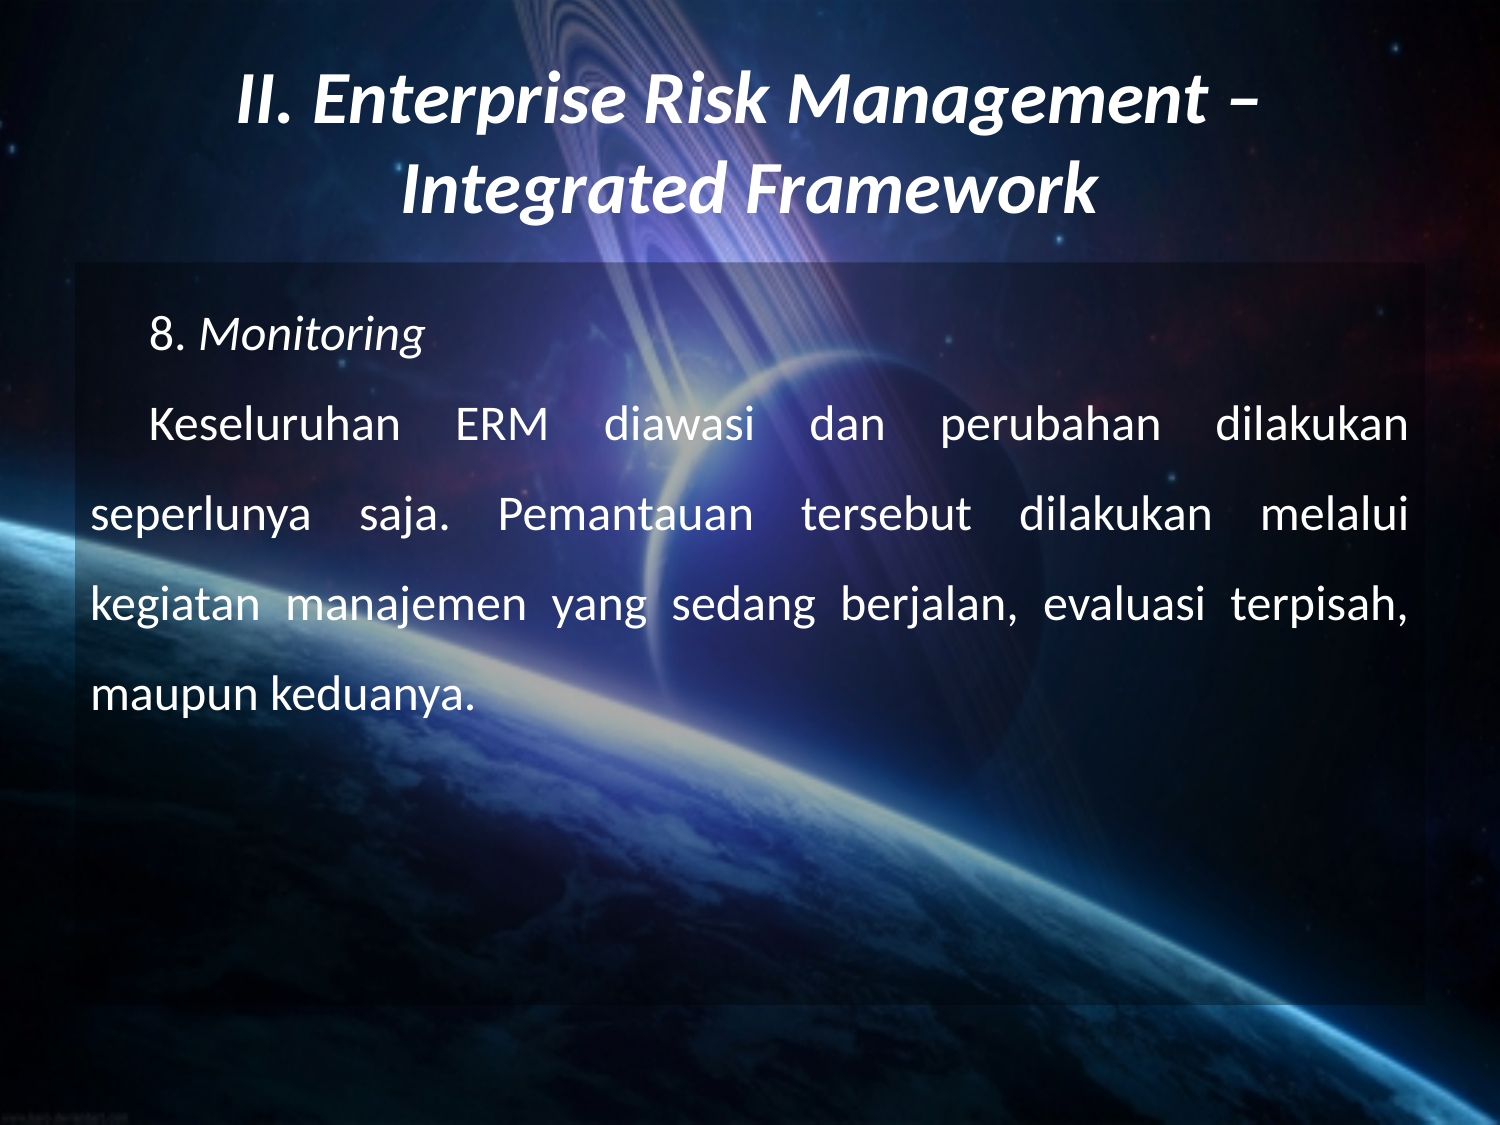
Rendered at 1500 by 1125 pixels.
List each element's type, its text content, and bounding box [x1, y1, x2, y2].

title II. Enterprise Risk Management – Integrated Framework [75, 45, 1425, 233]
list 8. Monitoring Keseluruhan ERM diawasi dan perubahan dilakukan seperlunya saja. Pemantauan tersebut dilakukan melalui kegiatan manajemen yang sedang berjalan, evaluasi terpisah, maupun keduanya. [75, 262, 1425, 1005]
picture [0, 0, 1500, 1125]
